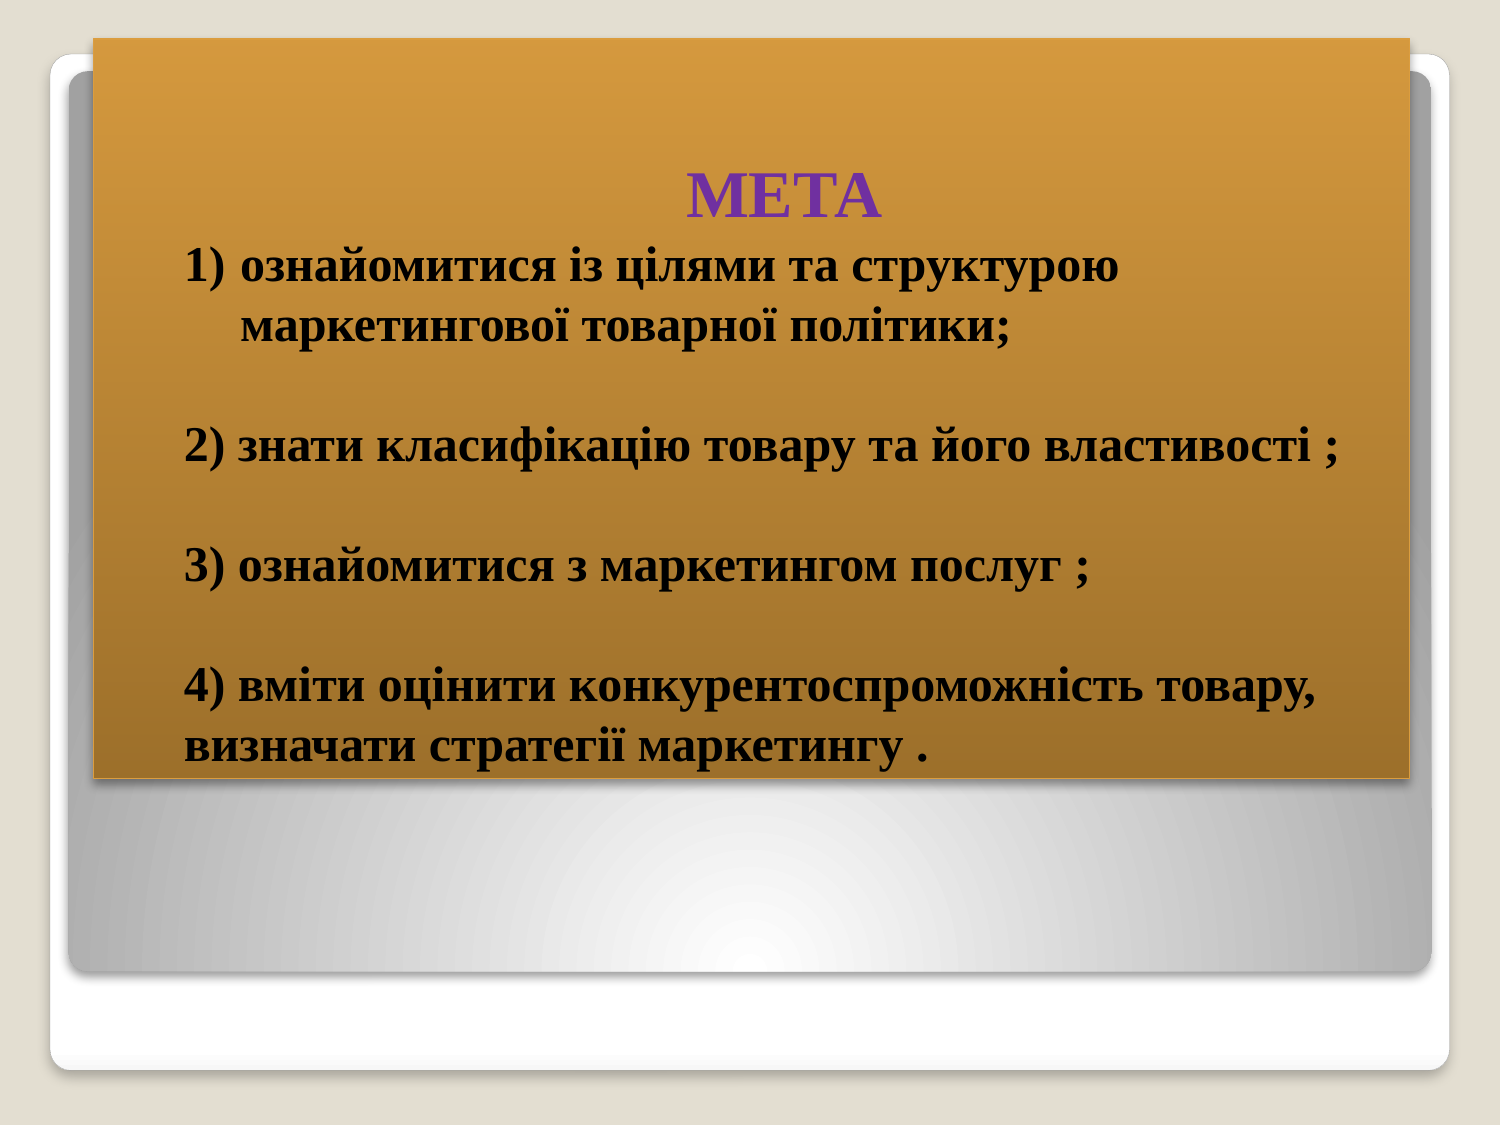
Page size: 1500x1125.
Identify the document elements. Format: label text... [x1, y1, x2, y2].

text_box МЕТА ознайомитися із цілями та структурою маркетингової товарної політики; 2) знати класифікацію товару та його властивості ; 3) ознайомитися з маркетингом послуг ; 4) вміти оцінити конкурентоспроможність товару, визначати стратегії маркетингу . [93, 38, 1410, 779]
